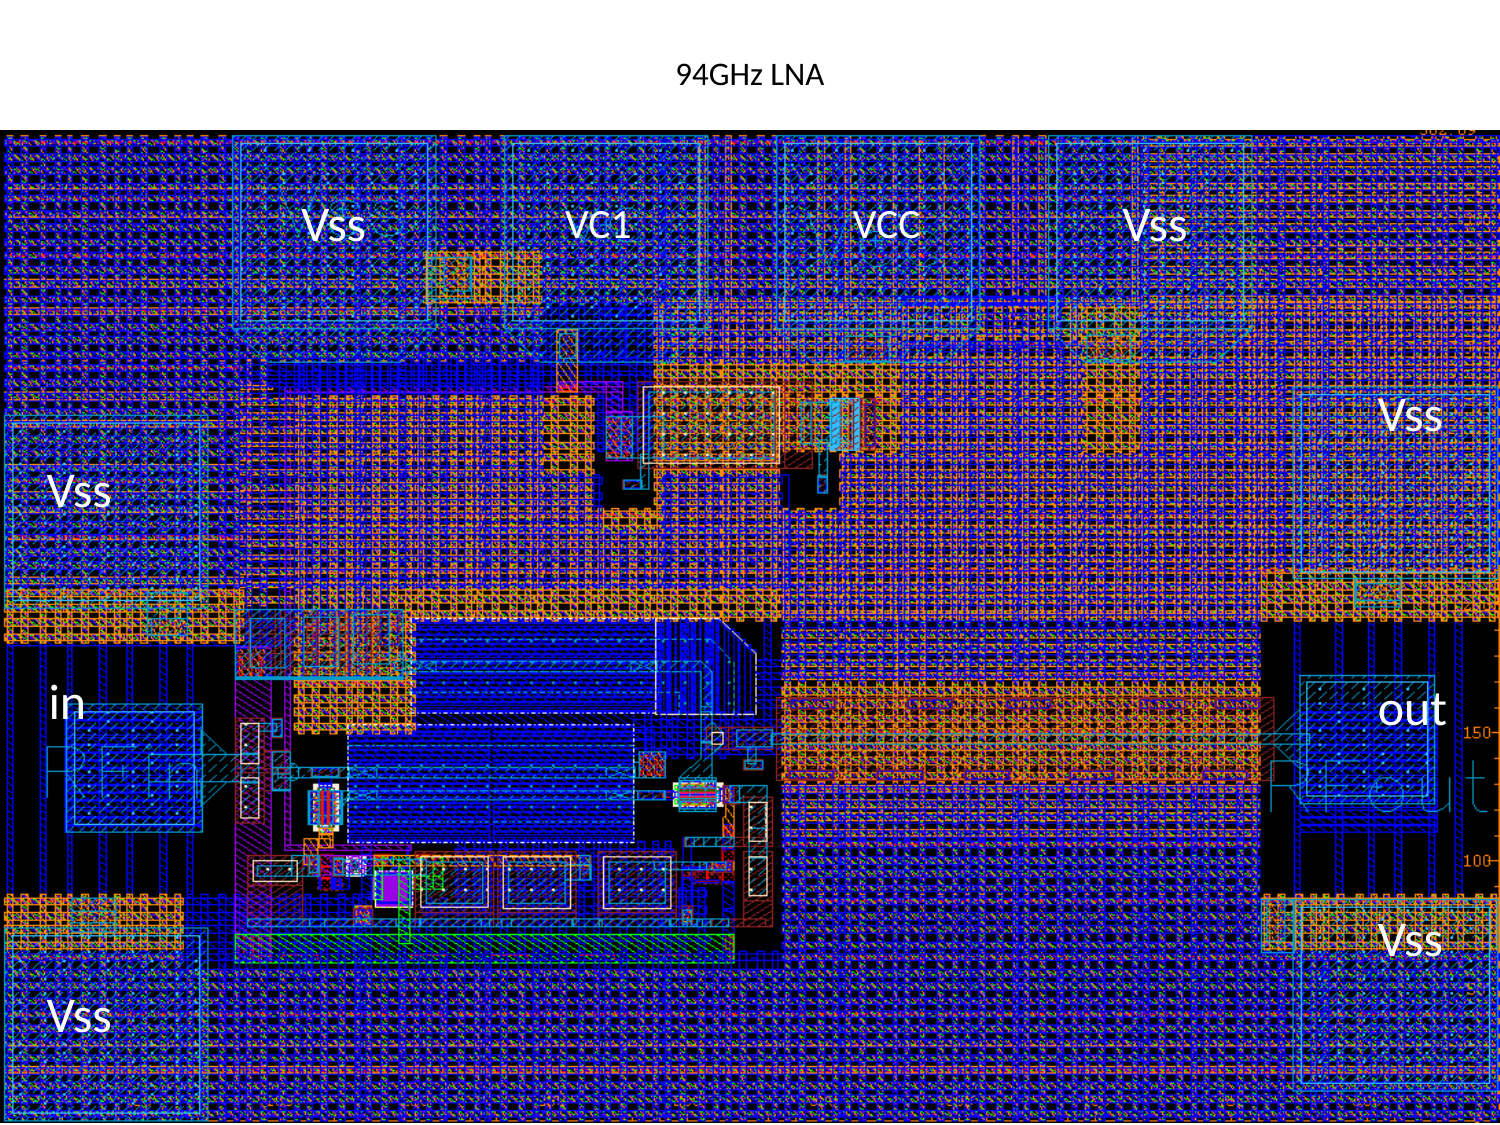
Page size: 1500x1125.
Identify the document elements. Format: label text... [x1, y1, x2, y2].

title 94GHz LNA [75, 45, 1425, 100]
picture [0, 130, 1500, 1123]
